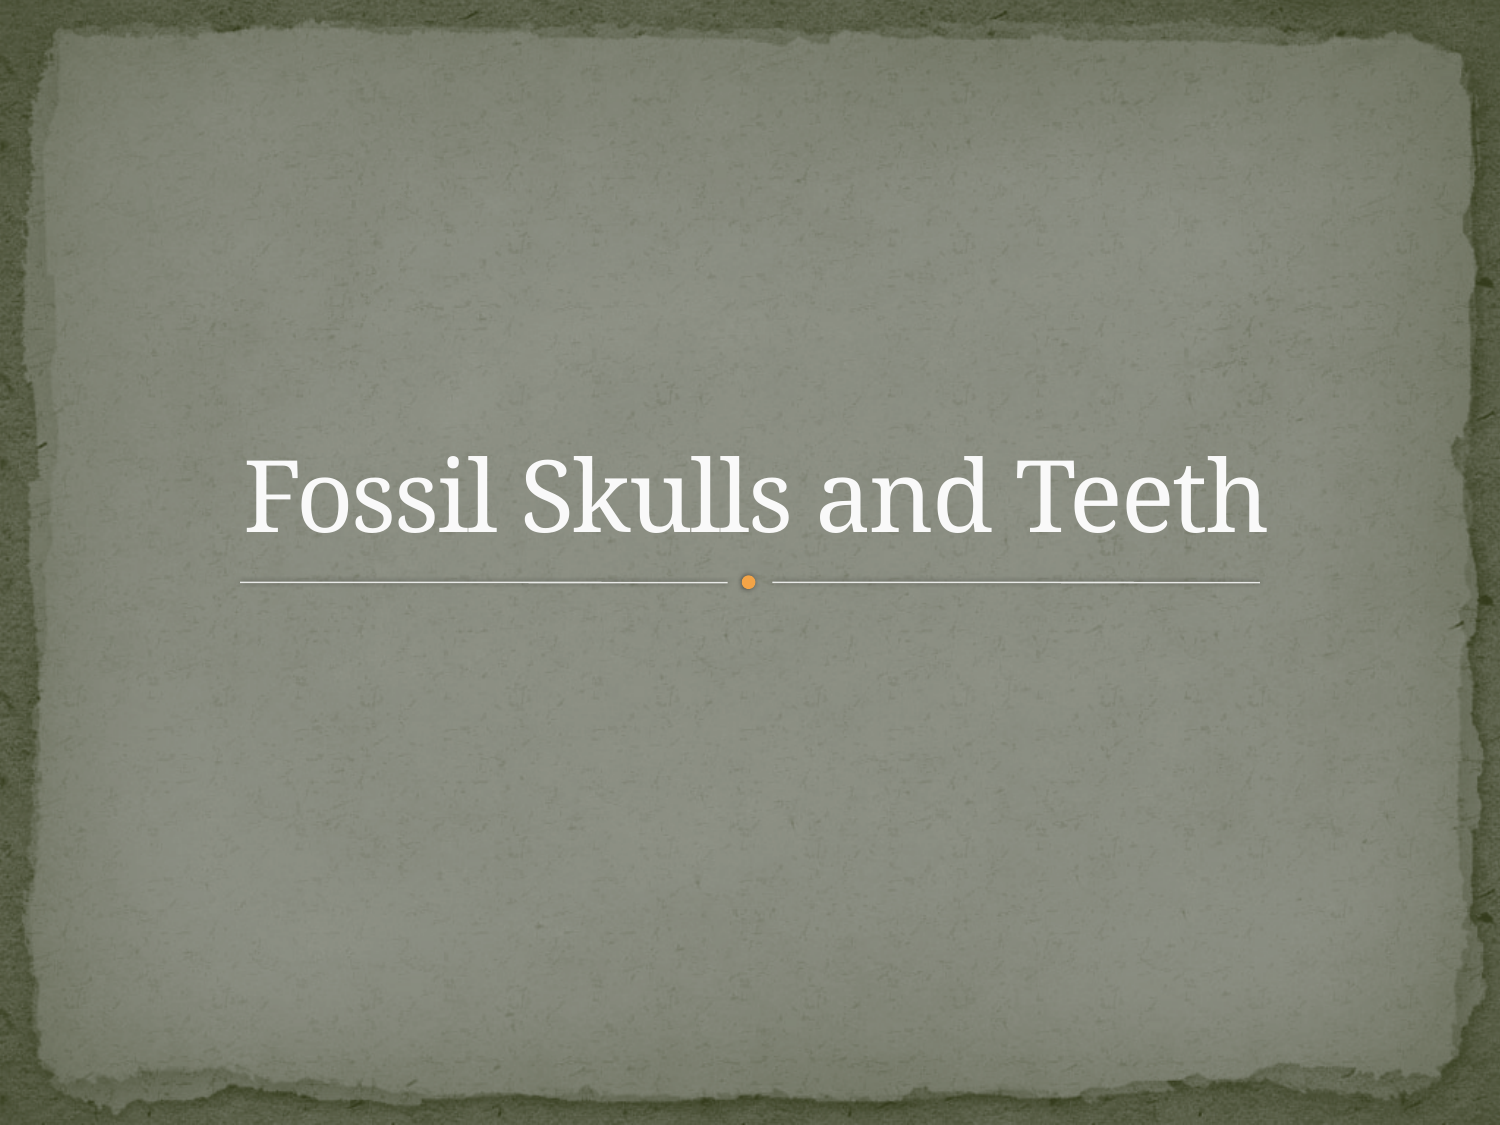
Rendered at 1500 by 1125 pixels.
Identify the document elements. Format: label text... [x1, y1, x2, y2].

title Fossil Skulls and Teeth [74, 235, 1438, 561]
